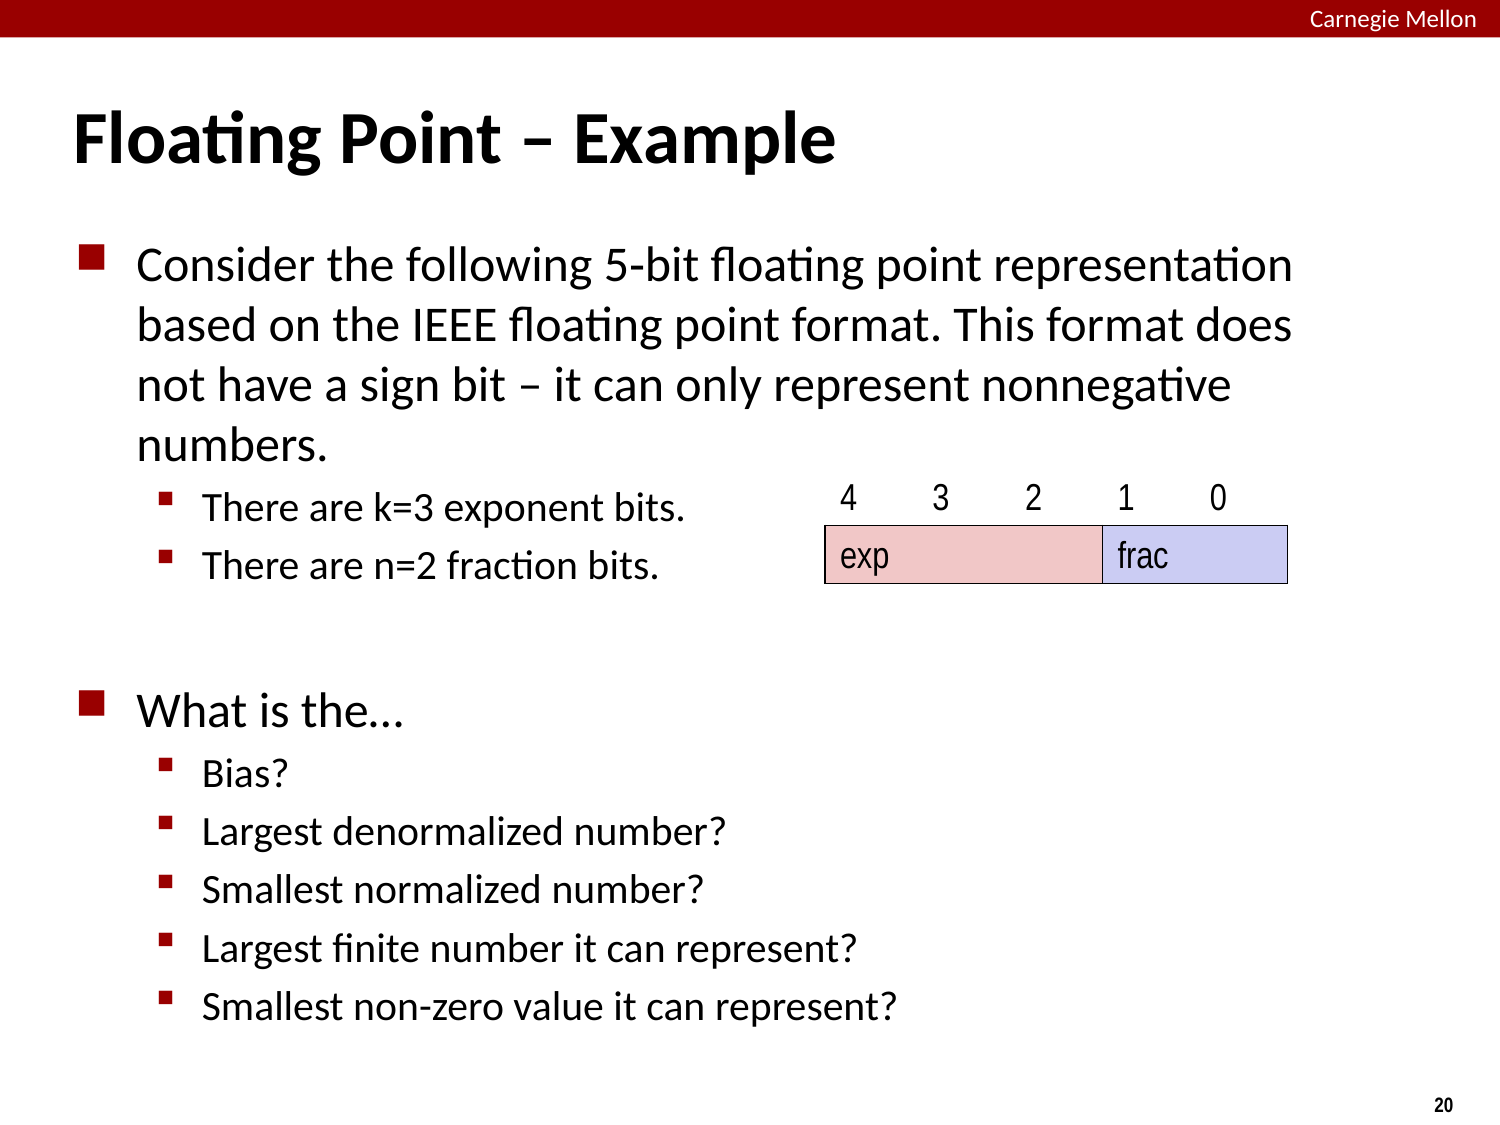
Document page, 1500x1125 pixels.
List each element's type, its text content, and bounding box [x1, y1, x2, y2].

list Consider the following 5‐bit floating point representation based on the IEEE floating point format. This format does not have a sign bit – it can only represent nonnegative numbers. There are k=3 exponent bits. There are n=2 fraction bits. What is the… Bias? Largest denormalized number? Smallest normalized number? Largest finite number it can represent? Smallest non-zero value it can represent? [64, 223, 1361, 1040]
table_cell frac [1103, 526, 1287, 583]
table_header 2 [1010, 467, 1102, 525]
title Floating Point – Example [58, 71, 1305, 197]
table_header 3 [917, 467, 1010, 525]
table_header 1 [1102, 467, 1195, 525]
table_header 4 [825, 467, 917, 525]
table_cell exp [826, 526, 1102, 583]
table_header 0 [1195, 467, 1287, 525]
